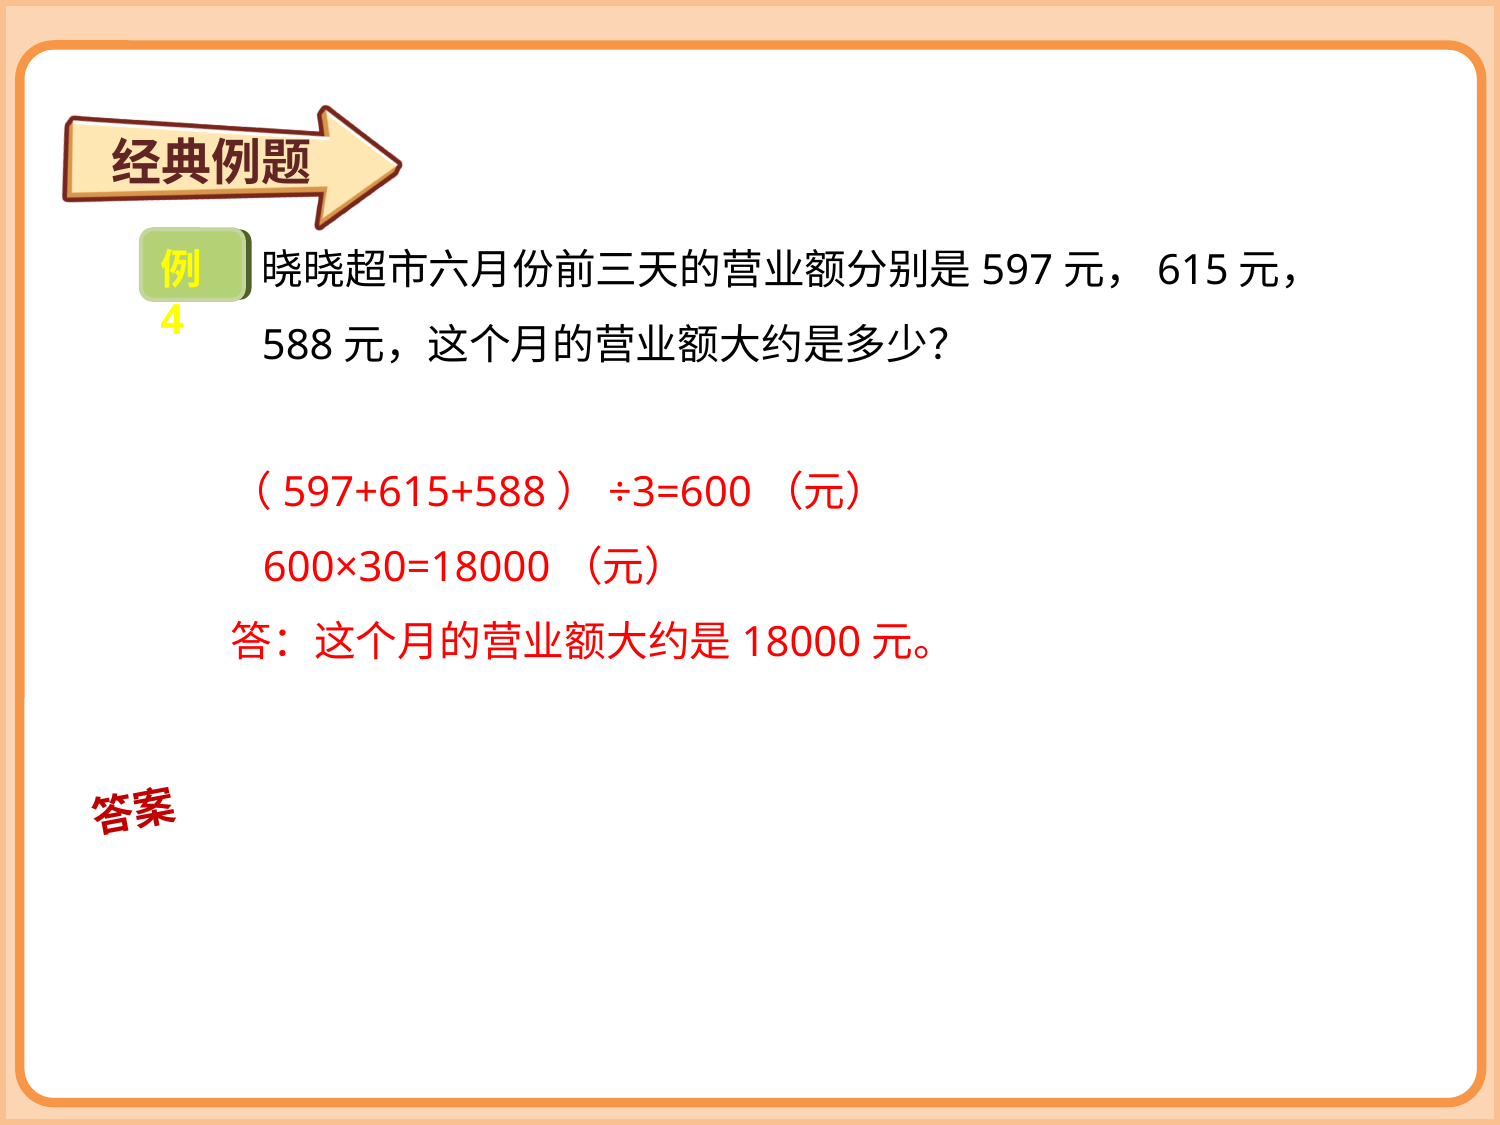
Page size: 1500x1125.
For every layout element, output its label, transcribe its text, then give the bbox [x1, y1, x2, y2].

text_box 晓晓超市六月份前三天的营业额分别是597元，615元，588元，这个月的营业额大约是多少？ [247, 210, 1357, 376]
text_box 答案 [71, 767, 195, 852]
text_box （597+615+588）÷3=600（元） 600×30=18000（元） 答：这个月的营业额大约是18000元。 [215, 432, 1291, 673]
picture [50, 61, 425, 246]
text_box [140, 229, 252, 301]
